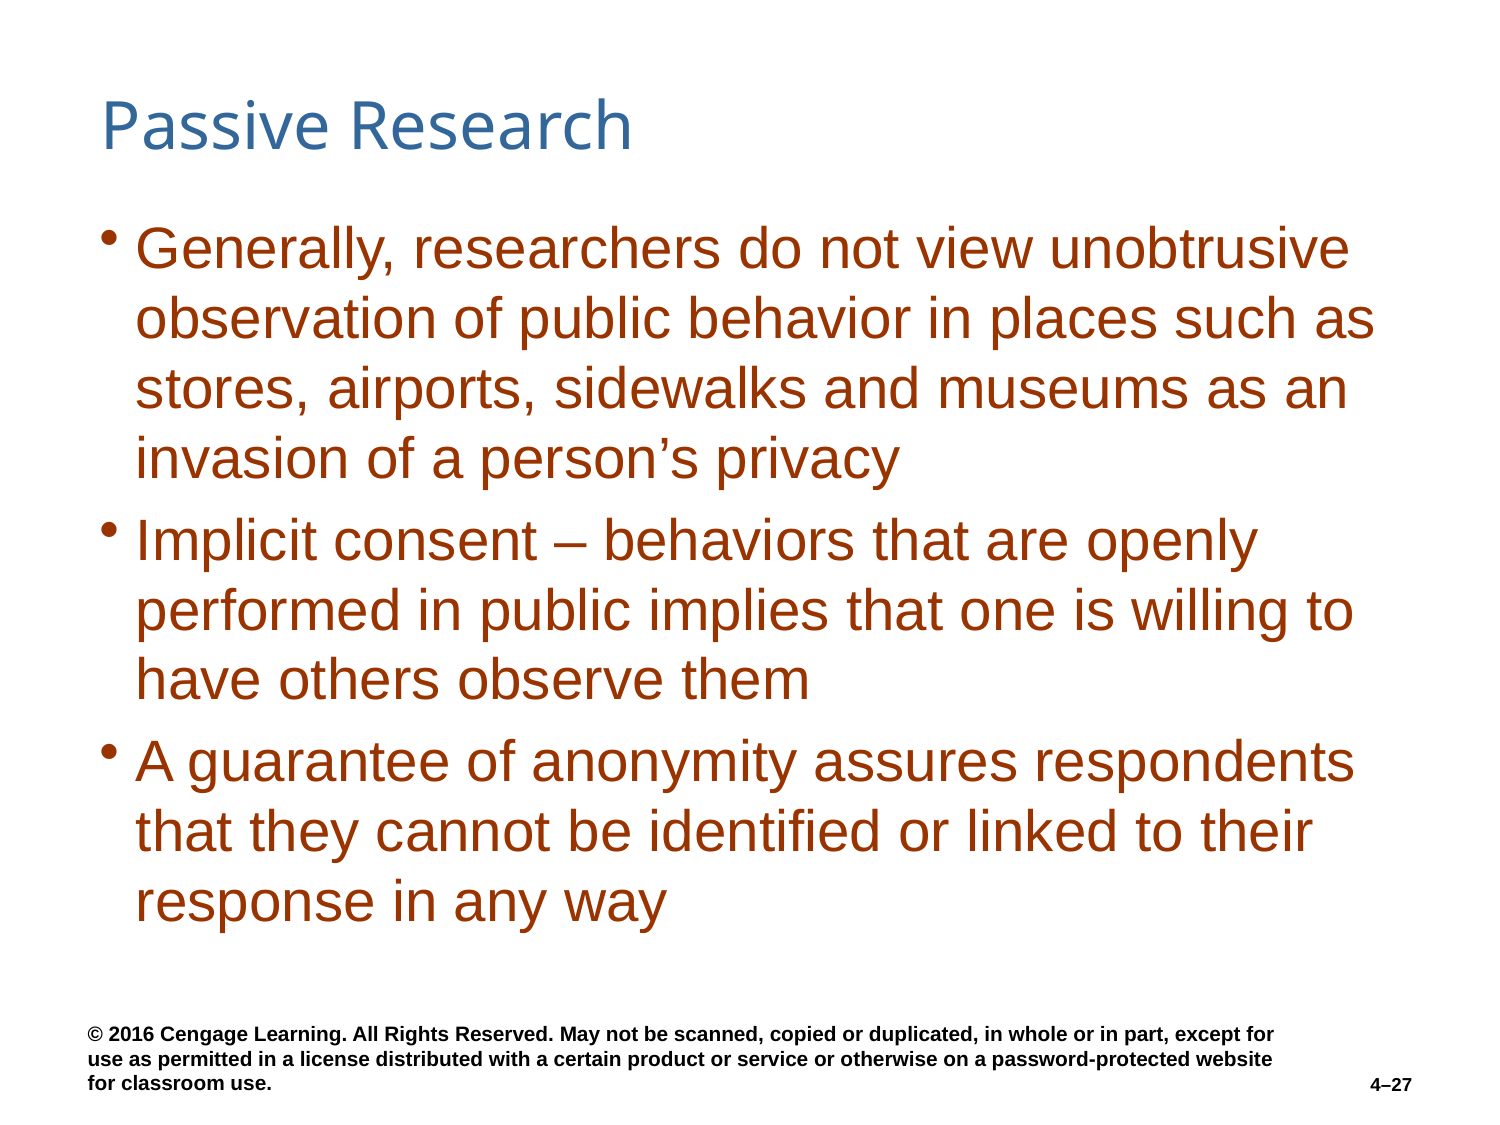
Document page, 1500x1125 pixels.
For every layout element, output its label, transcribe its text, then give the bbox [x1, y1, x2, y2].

title Passive Research [85, 75, 1411, 171]
list Generally, researchers do not view unobtrusive observation of public behavior in places such as stores, airports, sidewalks and museums as an invasion of a person’s privacy Implicit consent – behaviors that are openly performed in public implies that one is willing to have others observe them A guarantee of anonymity assures respondents that they cannot be identified or linked to their response in any way [84, 202, 1414, 1013]
slide_number 4–27 [1050, 1042, 1413, 1103]
footer © 2016 Cengage Learning. All Rights Reserved. May not be scanned, copied or duplicated, in whole or in part, except for use as permitted in a license distributed with a certain product or service or otherwise on a password-protected website for classroom use. [87, 1057, 1050, 1103]
